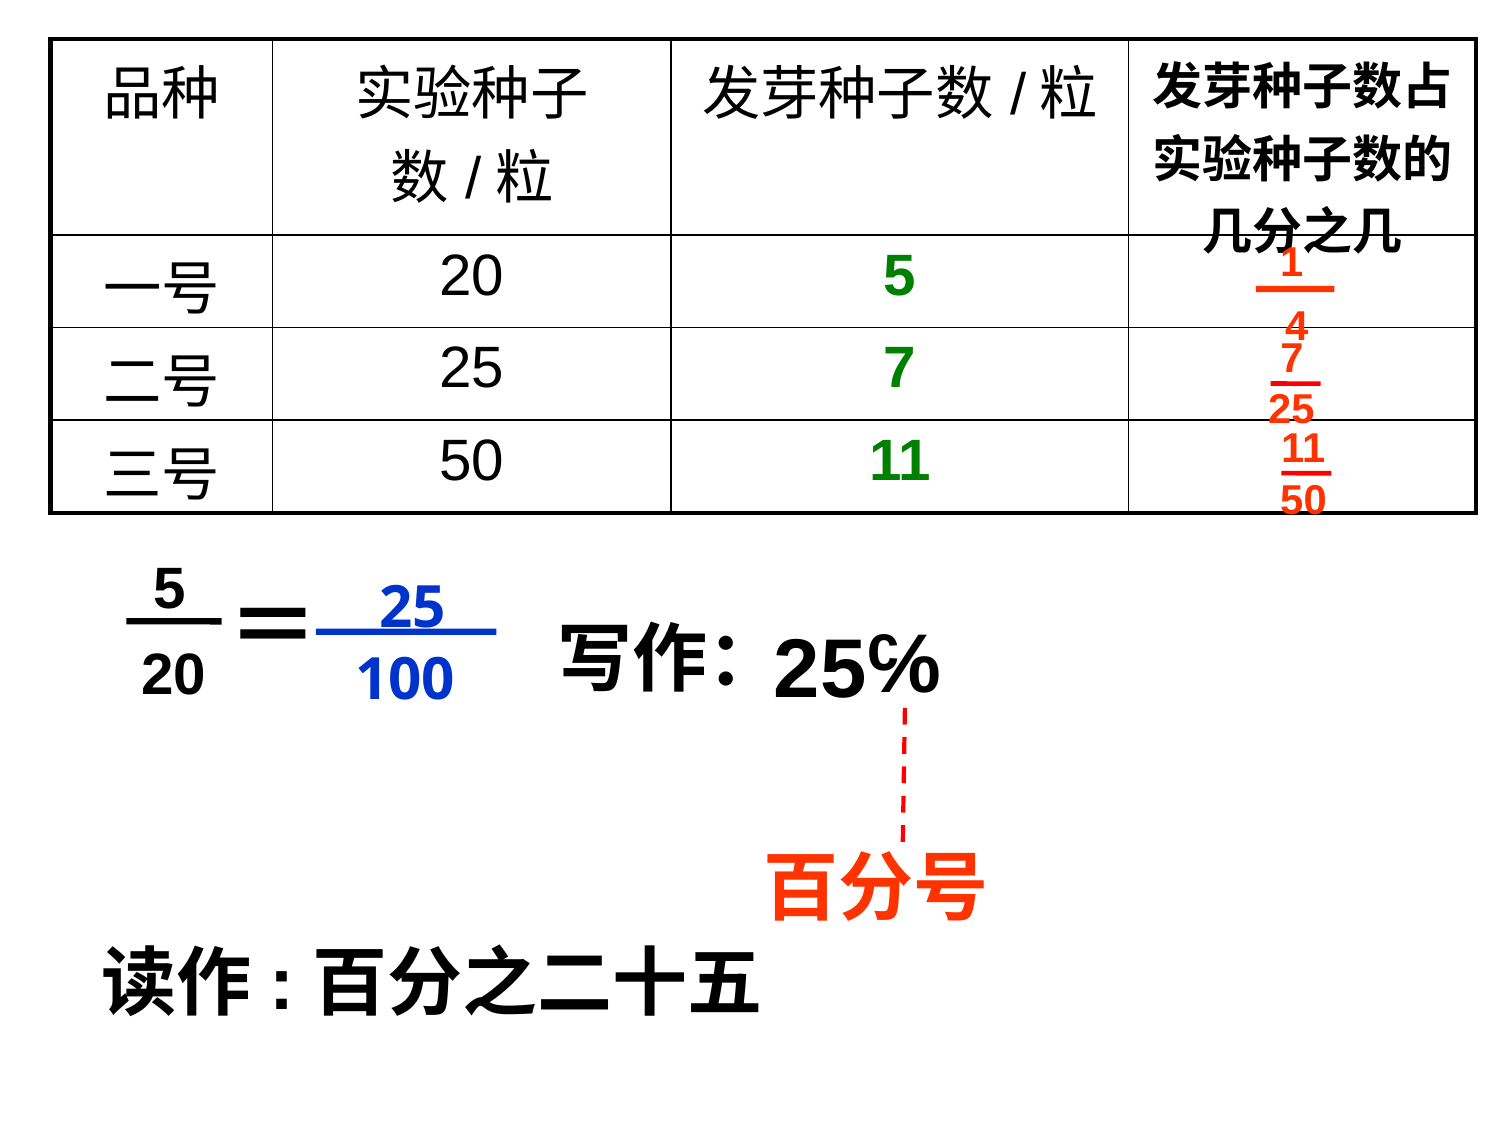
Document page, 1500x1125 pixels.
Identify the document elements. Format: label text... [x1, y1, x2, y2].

text_box 读作:百分之二十五 [44, 926, 821, 1033]
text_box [1264, 412, 1342, 531]
table_cell 7 [672, 328, 1128, 419]
table_cell [1346, 421, 1474, 511]
table_cell 三号 [53, 421, 272, 511]
table_header 品种 [53, 41, 272, 234]
table_cell [1334, 328, 1474, 419]
table_cell 50 [273, 421, 670, 511]
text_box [125, 542, 222, 714]
table_cell 25 [273, 328, 670, 419]
table_cell 11 [672, 421, 1128, 511]
text_box ＝ [227, 560, 283, 686]
table_cell 二号 [53, 328, 272, 419]
table_cell [1338, 236, 1474, 327]
text_box 百分号 [700, 831, 1052, 938]
table_cell 一号 [53, 236, 272, 327]
table_cell [1129, 236, 1250, 327]
text_box 25 [741, 606, 900, 722]
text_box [1255, 226, 1335, 357]
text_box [1253, 323, 1330, 440]
table_cell 5 [672, 236, 1128, 327]
text_box 写作： [542, 603, 797, 709]
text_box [285, 559, 518, 719]
table_header 实验种子数/粒 [273, 41, 670, 234]
table_header 发芽种子数/粒 [672, 41, 1128, 234]
table_cell 20 [273, 236, 670, 327]
table_header 发芽种子数占实验种子数的几分之几 [1129, 41, 1474, 234]
table_cell [1129, 328, 1248, 419]
table_cell [1129, 421, 1259, 511]
text_box ℅ [847, 601, 961, 717]
